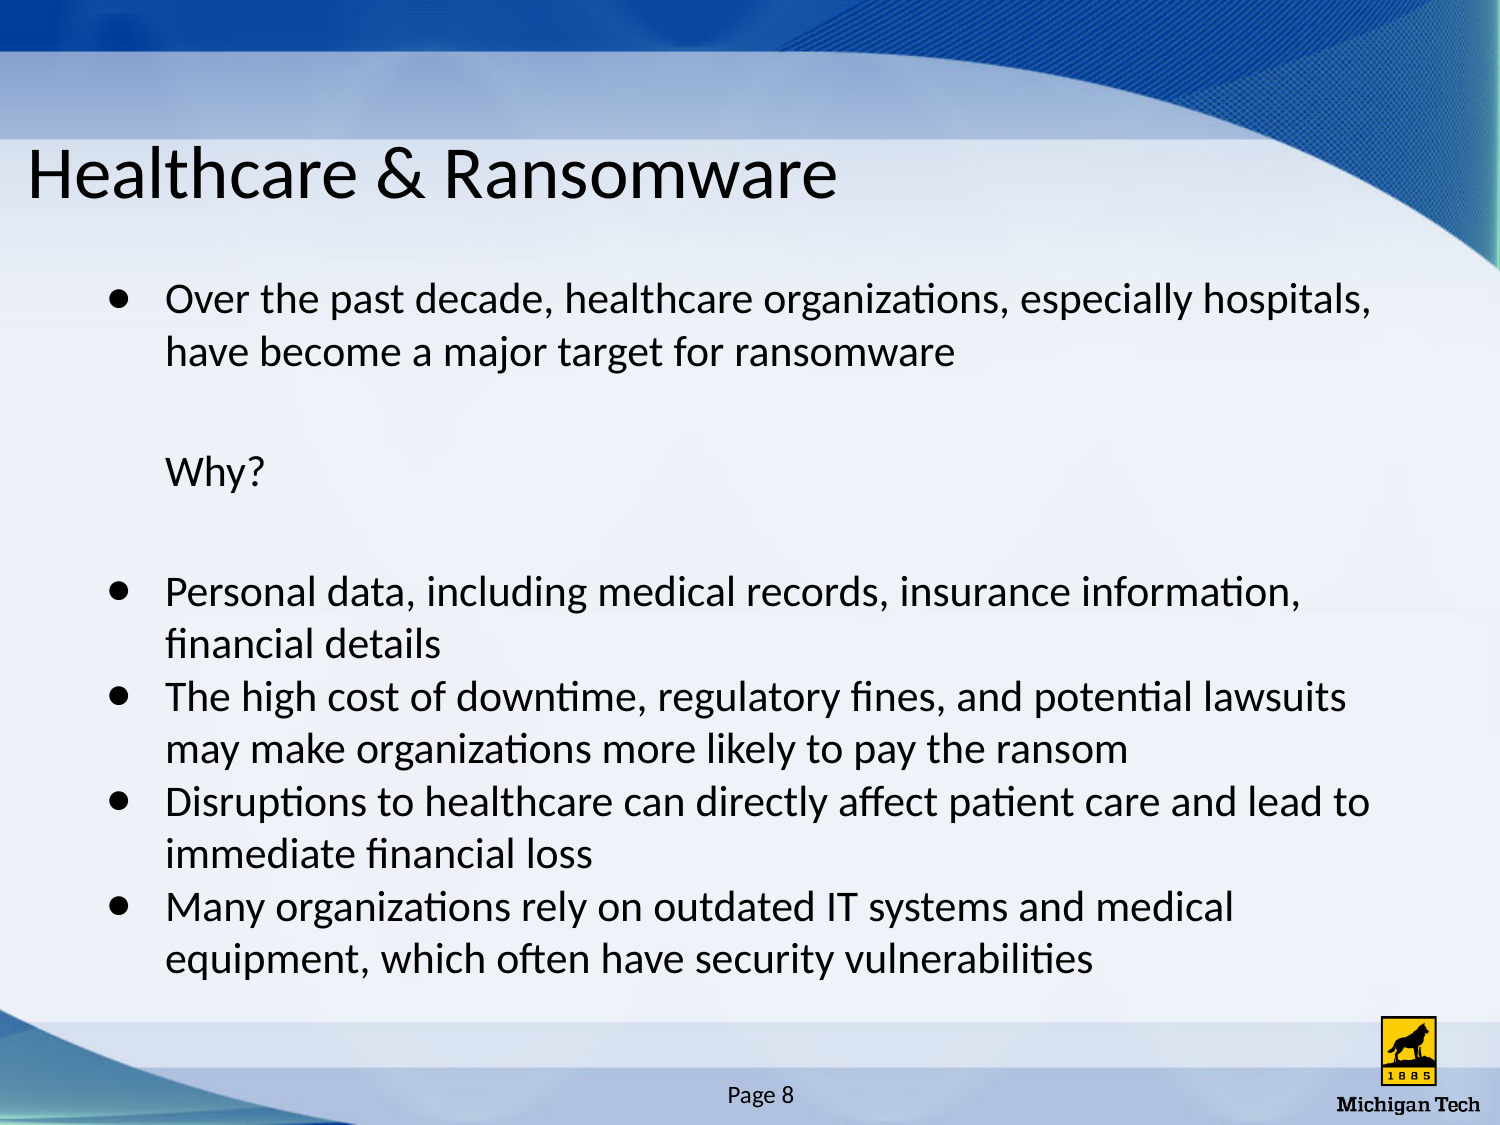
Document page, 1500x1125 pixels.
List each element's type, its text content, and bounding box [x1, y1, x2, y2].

list Over the past decade, healthcare organizations, especially hospitals, have become a major target for ransomware Why? Personal data, including medical records, insurance information, financial details The high cost of downtime, regulatory fines, and potential lawsuits may make organizations more likely to pay the ransom Disruptions to healthcare can directly affect patient care and lead to immediate financial loss Many organizations rely on outdated IT systems and medical equipment, which often have security vulnerabilities [75, 262, 1425, 1063]
title Healthcare & Ransomware [12, 75, 1263, 263]
picture [0, 0, 1500, 1125]
